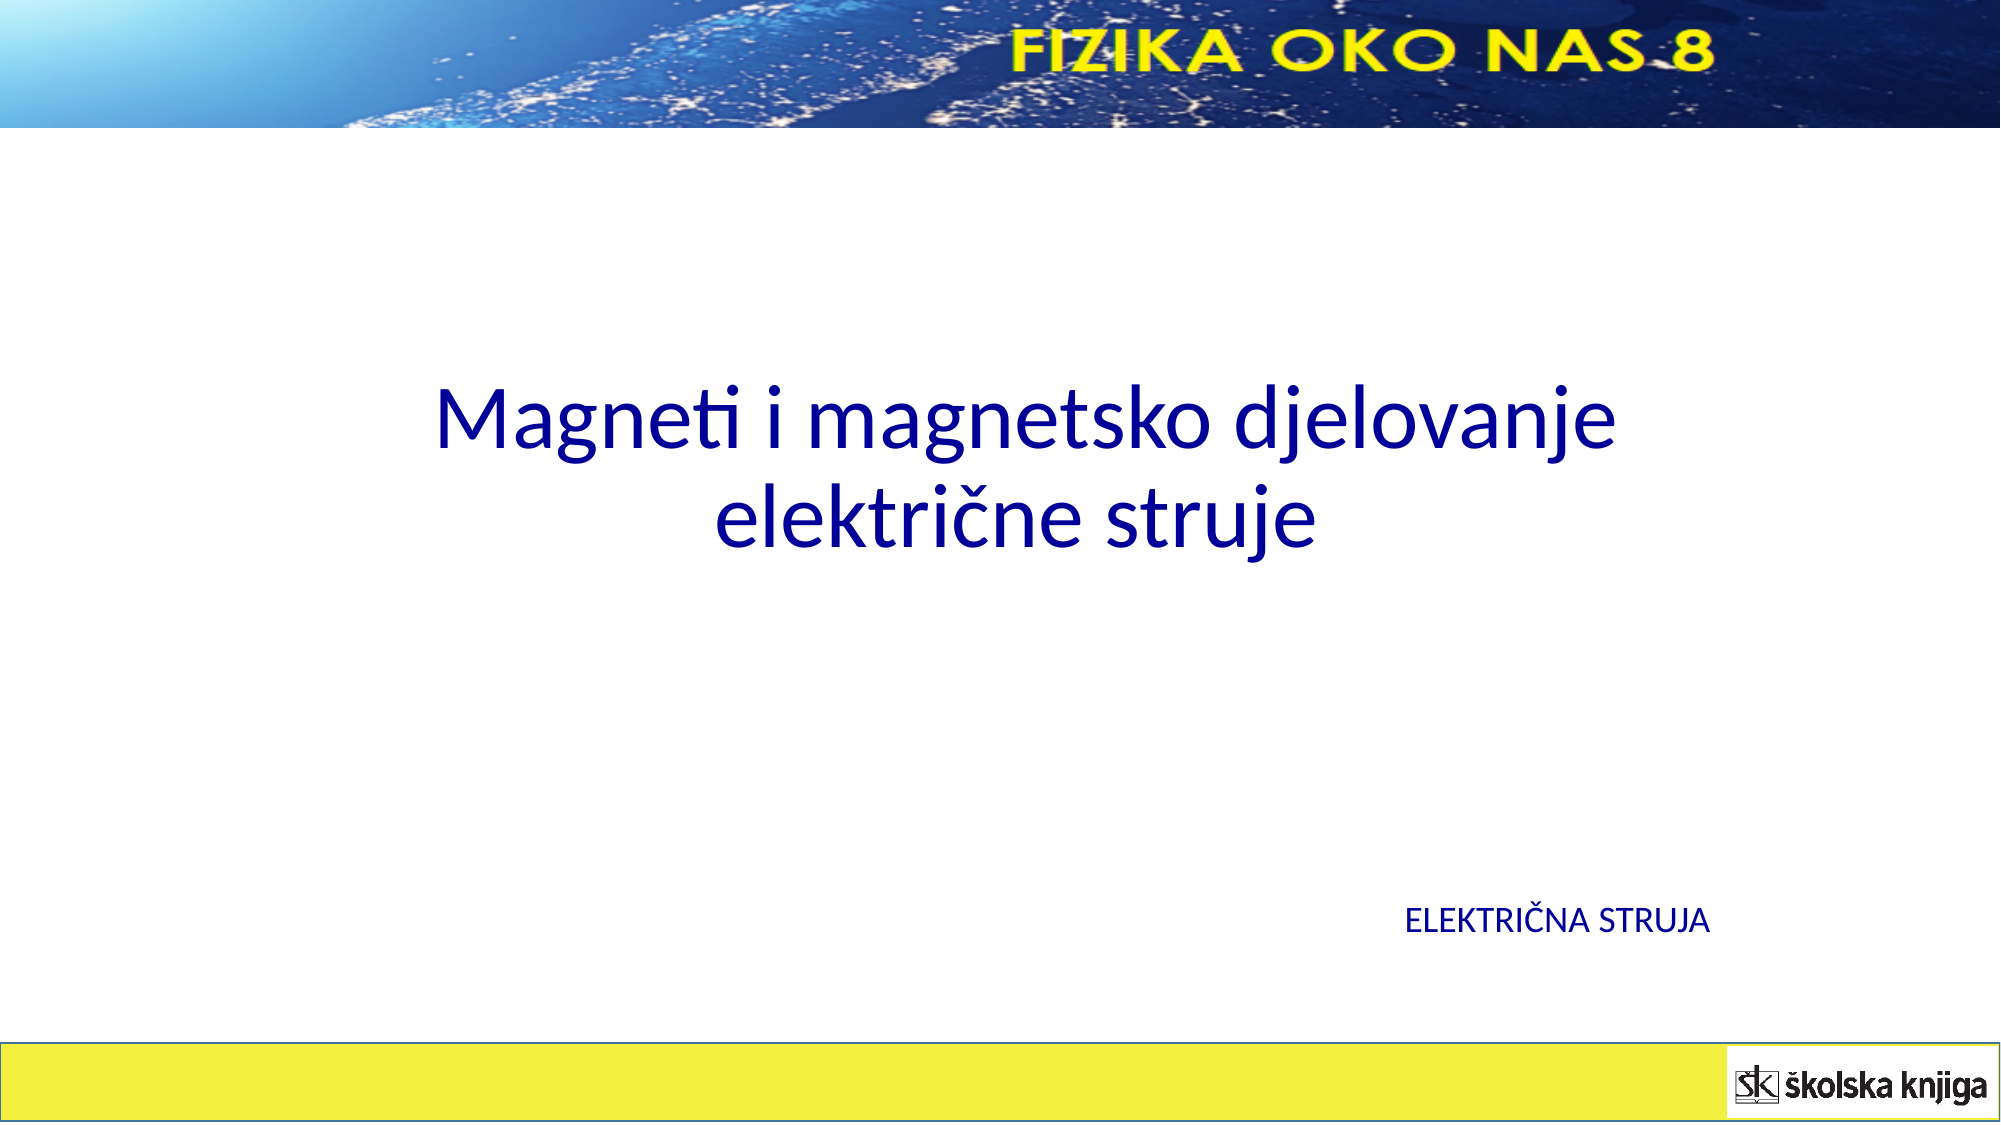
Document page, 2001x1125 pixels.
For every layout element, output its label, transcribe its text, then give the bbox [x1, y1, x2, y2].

text_box ELEKTRIČNA STRUJA [1389, 887, 1897, 948]
subtitle Magneti i magnetsko djelovanje električne struje [276, 361, 1777, 634]
picture [0, 0, 2000, 128]
picture [1727, 1046, 1998, 1118]
